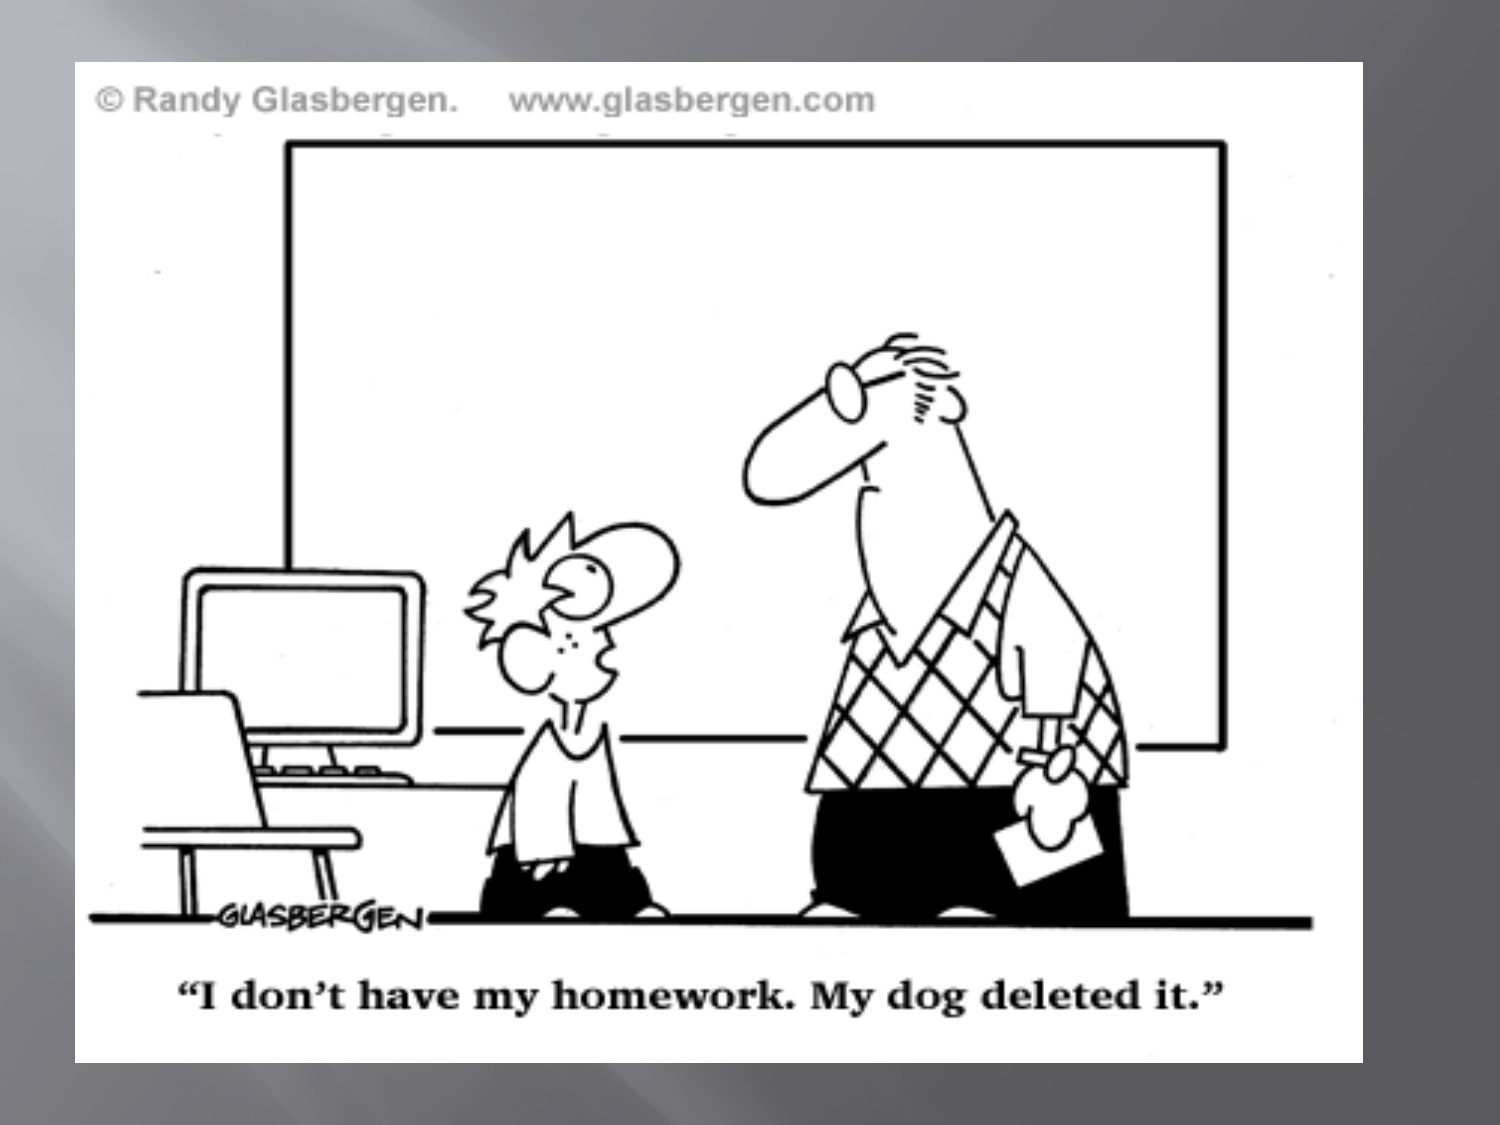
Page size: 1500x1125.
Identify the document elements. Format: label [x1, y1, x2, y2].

list [74, 62, 1363, 1063]
